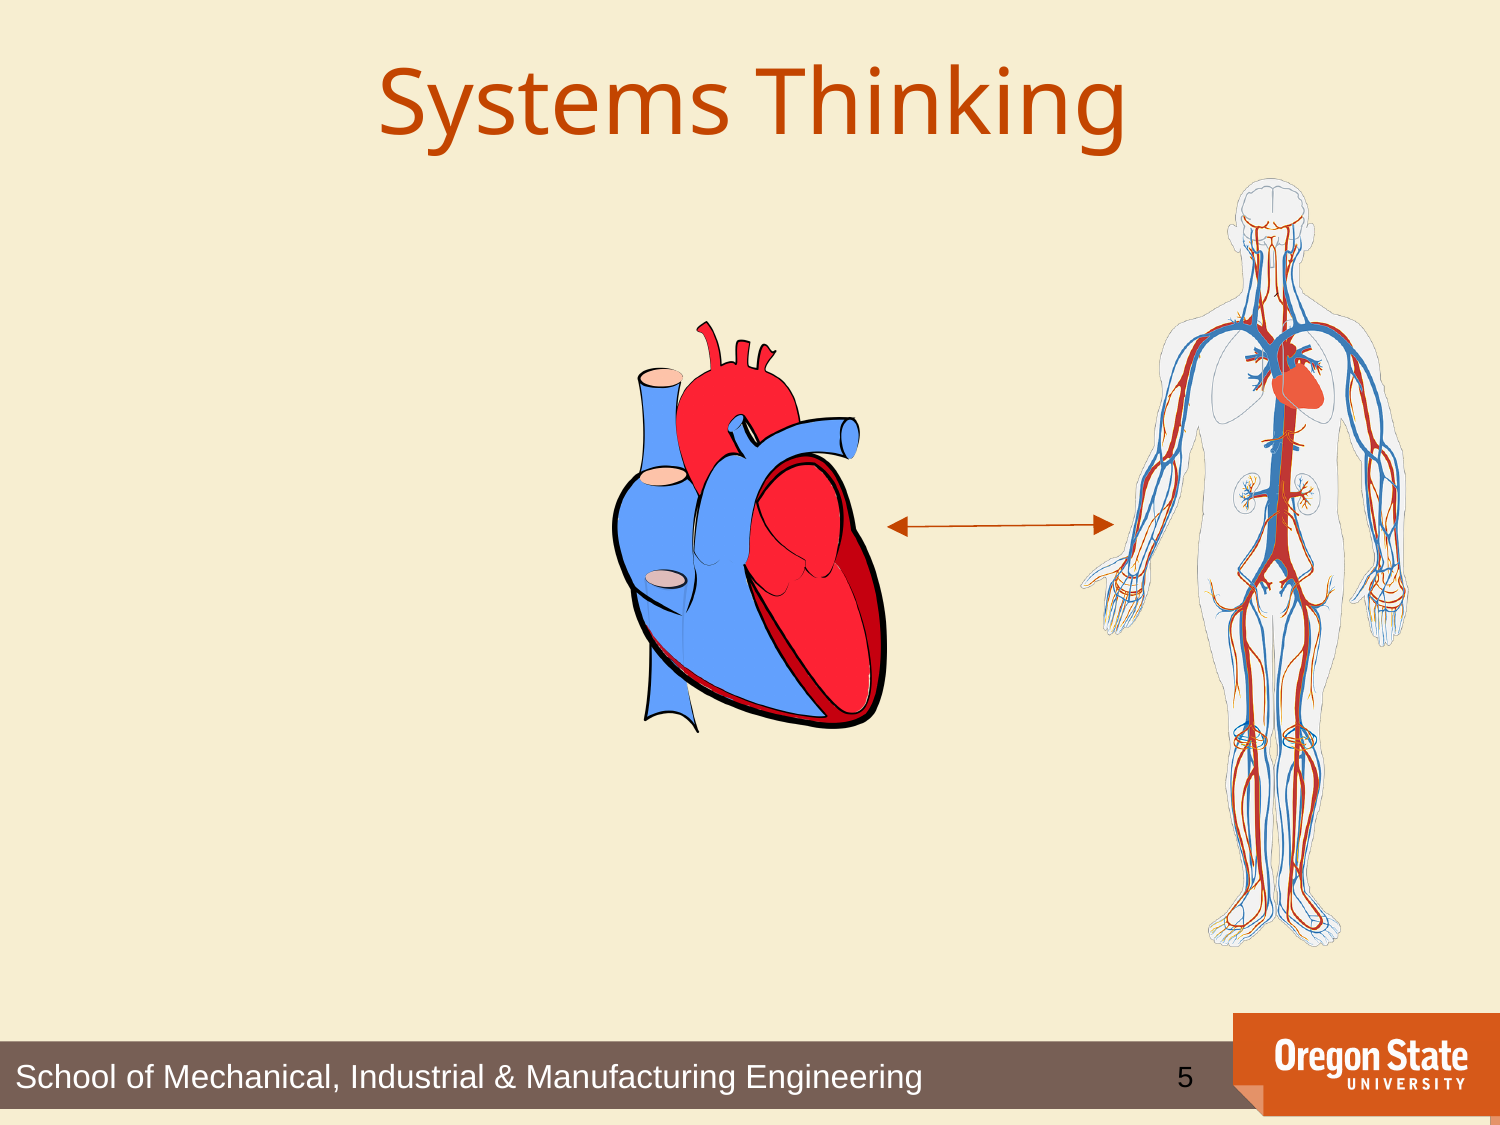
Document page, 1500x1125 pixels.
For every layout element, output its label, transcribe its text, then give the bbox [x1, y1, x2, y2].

slide_number ‹#› [1162, 1046, 1231, 1107]
picture [612, 320, 888, 733]
picture [1052, 177, 1438, 948]
picture [1233, 1013, 1500, 1125]
title Systems Thinking [45, 37, 1463, 158]
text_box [886, 524, 1115, 528]
